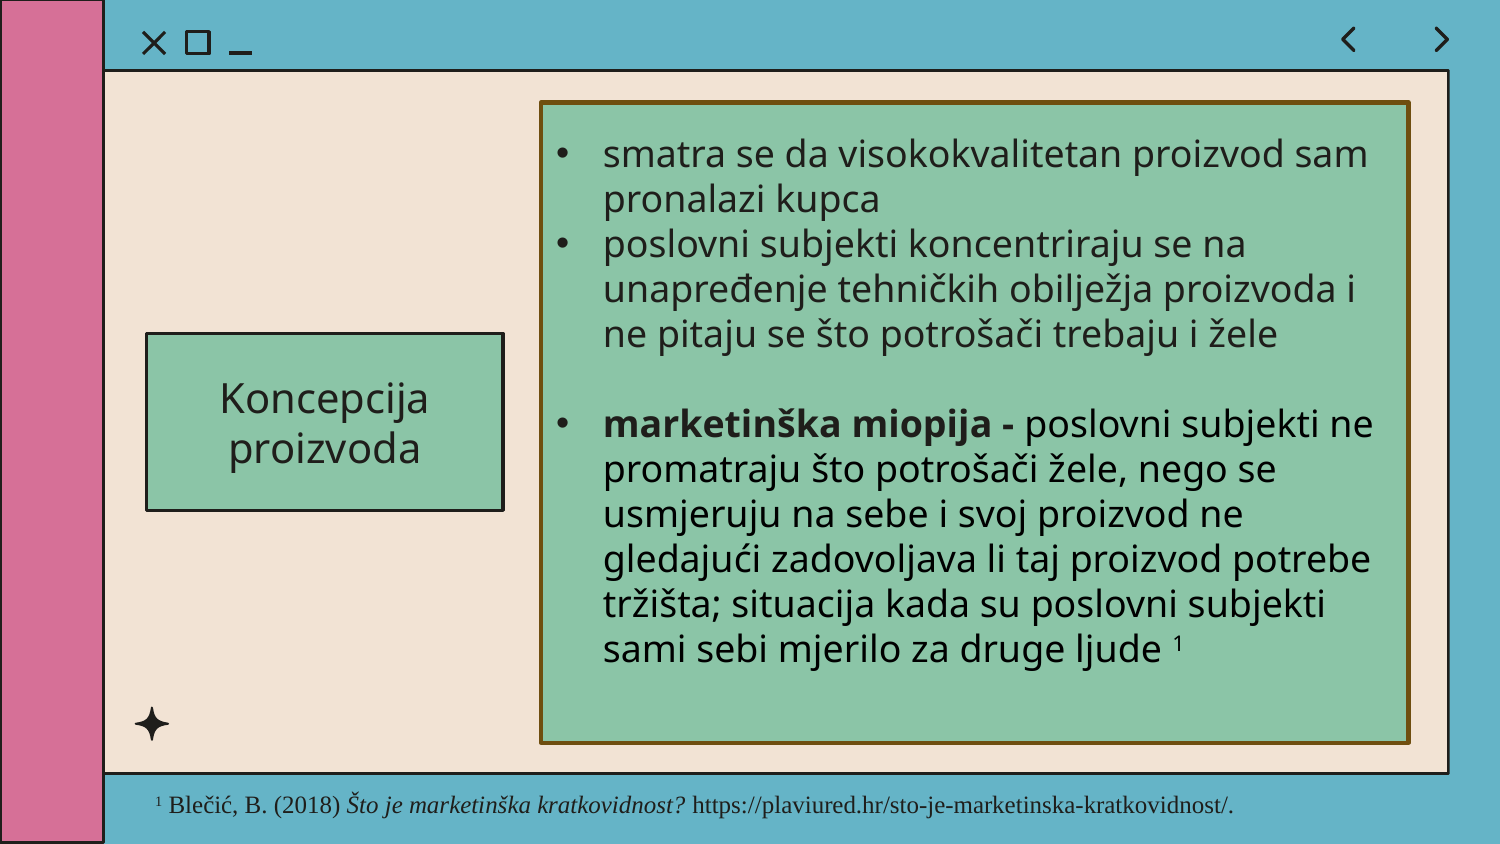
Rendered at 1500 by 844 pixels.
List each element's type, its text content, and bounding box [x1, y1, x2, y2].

title Koncepcija proizvoda [145, 332, 505, 512]
text_box [1435, 27, 1449, 52]
text_box [1342, 27, 1355, 52]
text_box 1 Blečić, B. (2018) Što je marketinška kratkovidnost? https://plaviured.hr/sto-je-marketinska-kratkovidnost/. [229, 788, 1251, 819]
text_box smatra se da visokokvalitetan proizvod sam pronalazi kupca poslovni subjekti koncentriraju se na unapređenje tehničkih obilježja proizvoda i ne pitaju se što potrošači trebaju i žele marketinška miopija - poslovni subjekti ne promatraju što potrošači žele, nego se usmjeruju na sebe i svoj proizvod ne gledajući zadovoljava li taj proizvod potrebe tržišta; situacija kada su poslovni subjekti sami sebi mjerilo za druge ljude 1 [539, 100, 1411, 745]
